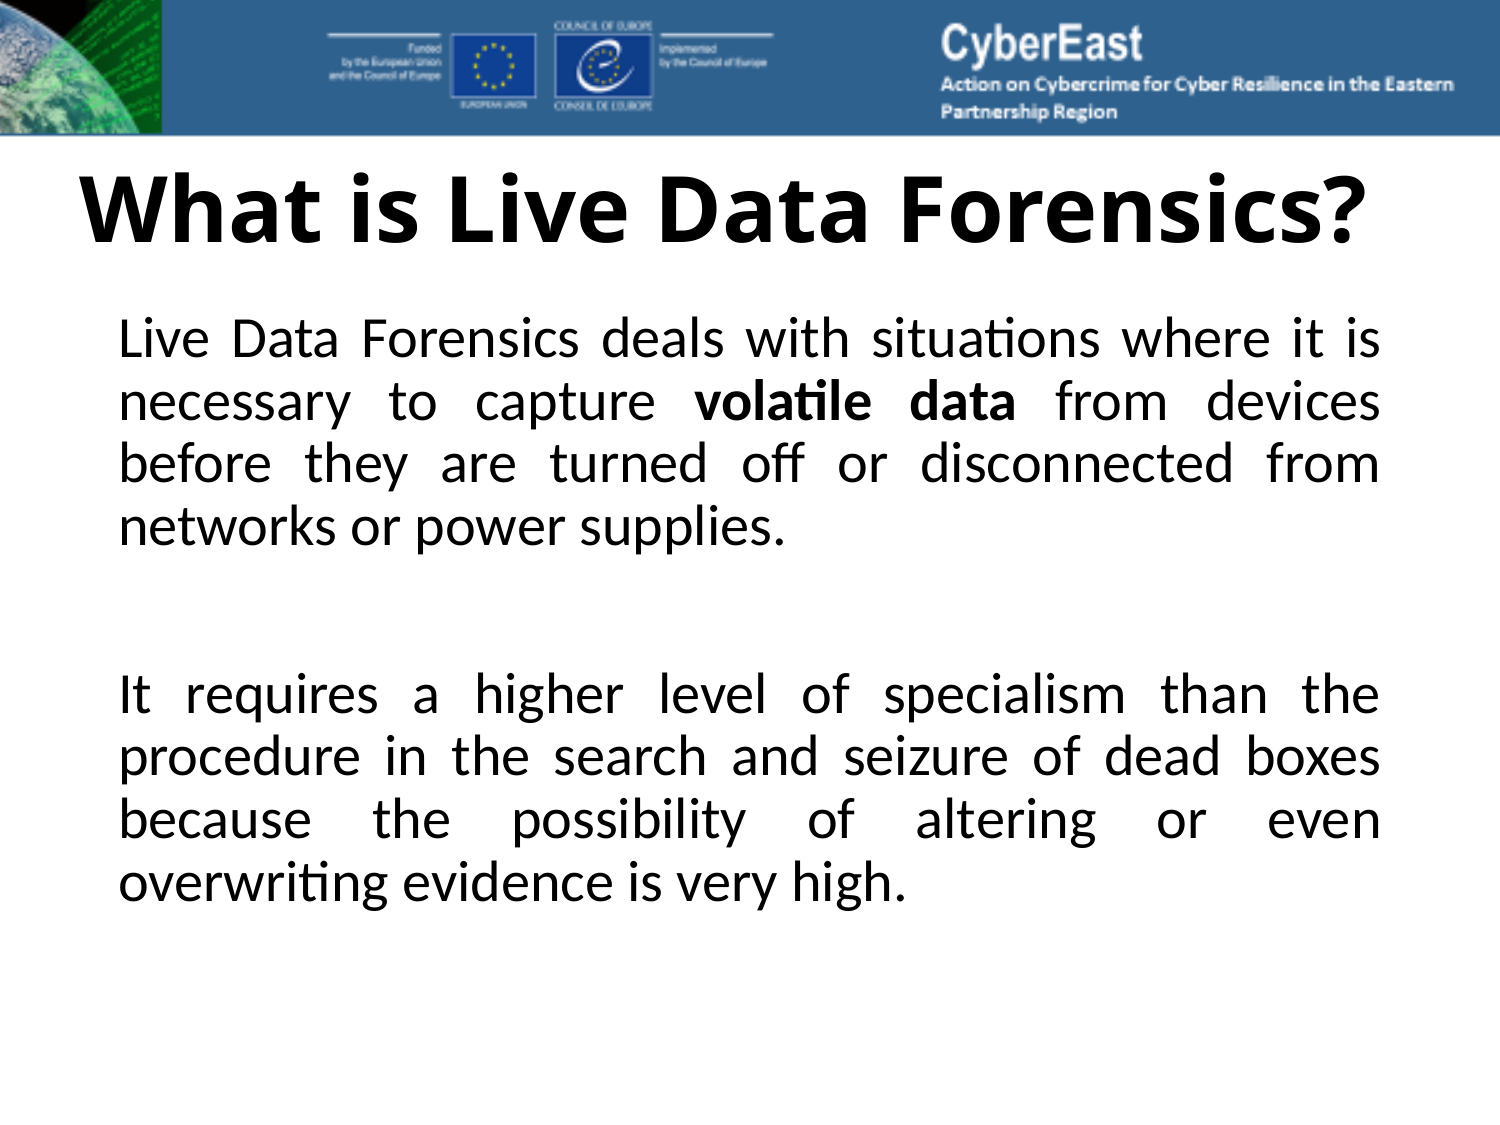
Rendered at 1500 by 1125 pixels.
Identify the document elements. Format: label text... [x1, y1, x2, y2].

list Live Data Forensics deals with situations where it is necessary to capture volatile data from devices before they are turned off or disconnected from networks or power supplies. It requires a higher level of specialism than the procedure in the search and seizure of dead boxes because the possibility of altering or even overwriting evidence is very high. [103, 299, 1397, 1014]
title What is Live Data Forensics? [64, 141, 1415, 284]
picture [0, 0, 1500, 1125]
